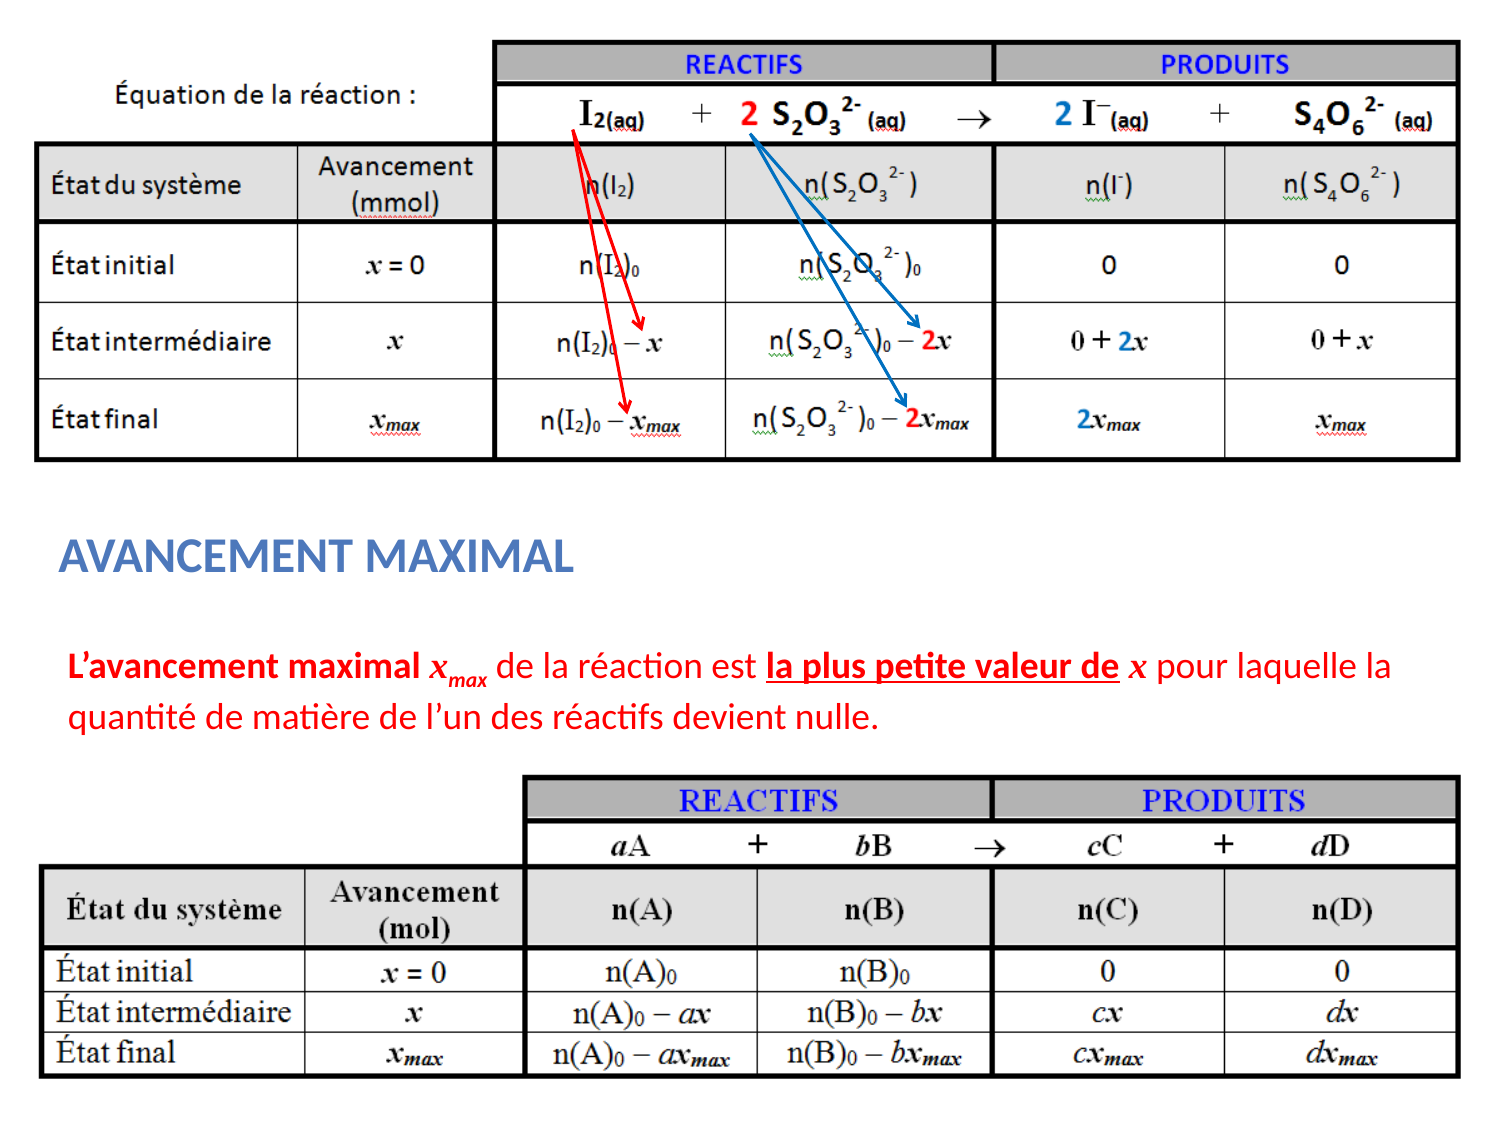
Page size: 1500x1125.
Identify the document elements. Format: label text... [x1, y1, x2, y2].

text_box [572, 130, 628, 415]
picture [28, 30, 1472, 472]
text_box L’avancement maximal xmax de la réaction est la plus petite valeur de x pour laquelle la quantité de matière de l’un des réactifs devient nulle. [53, 633, 1447, 745]
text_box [905, 133, 921, 329]
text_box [628, 129, 643, 332]
picture [34, 770, 1466, 1083]
text_box Avancement maximal [43, 515, 590, 590]
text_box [750, 134, 907, 408]
